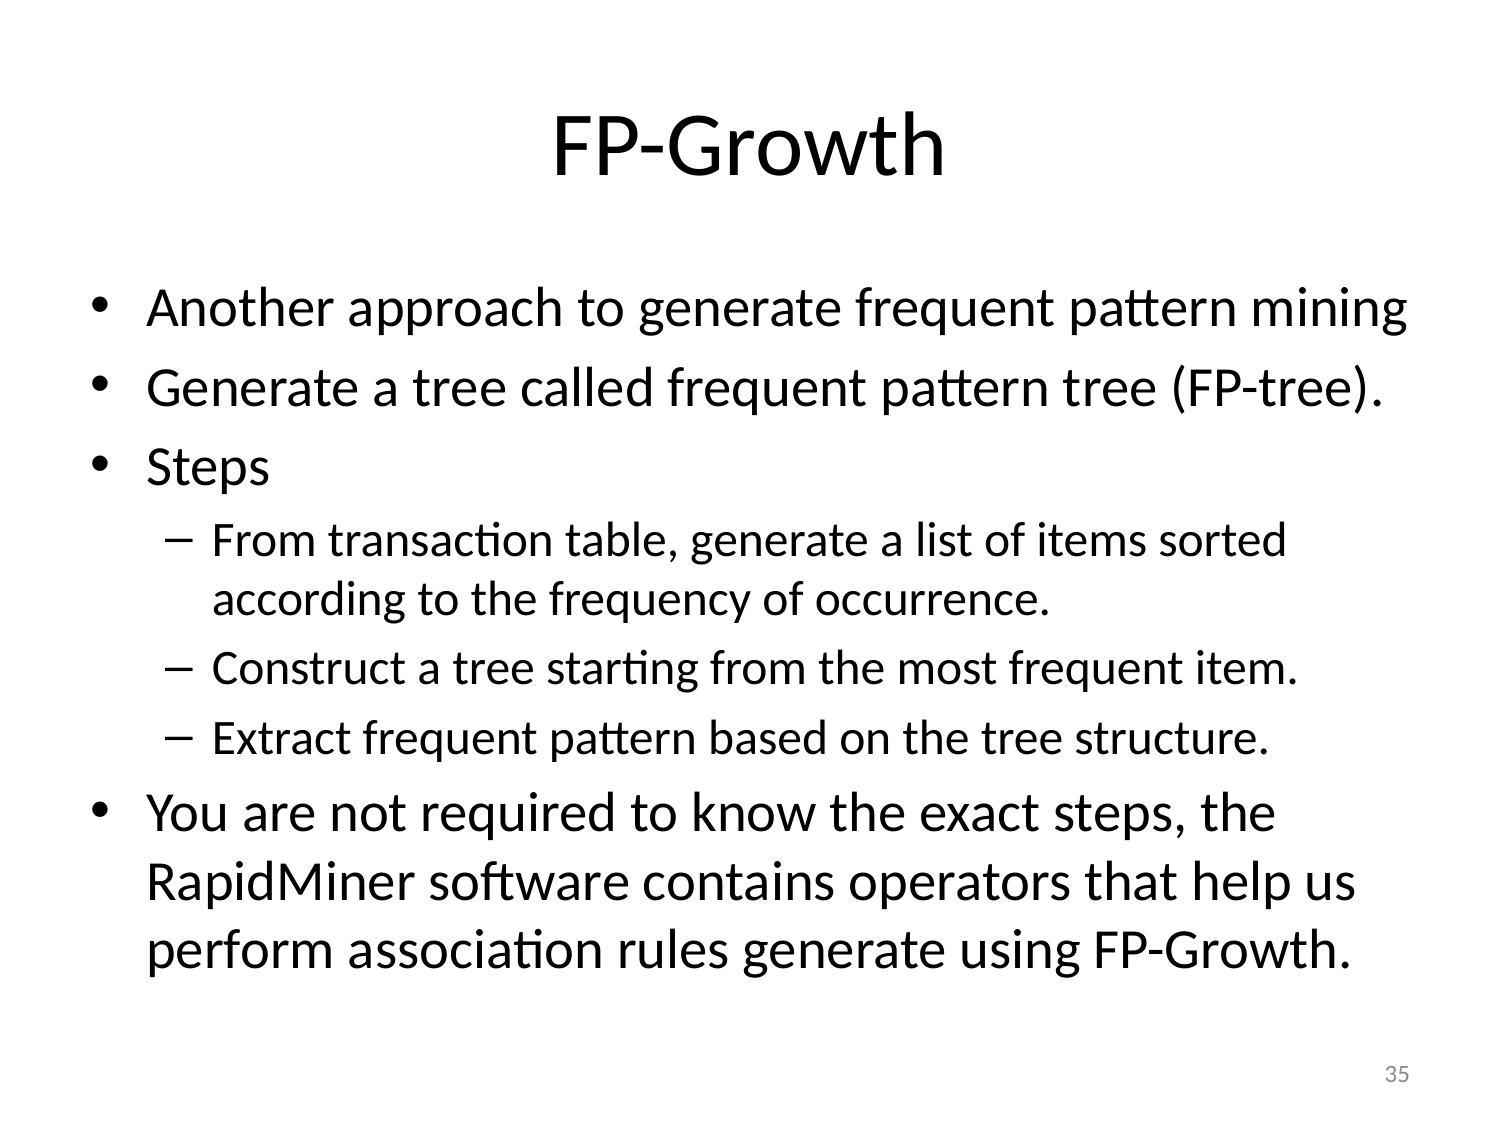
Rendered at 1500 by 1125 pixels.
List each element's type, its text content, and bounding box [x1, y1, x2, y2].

slide_number 35 [1074, 1042, 1425, 1103]
list Another approach to generate frequent pattern mining Generate a tree called frequent pattern tree (FP-tree). Steps From transaction table, generate a list of items sorted according to the frequency of occurrence. Construct a tree starting from the most frequent item. Extract frequent pattern based on the tree structure. You are not required to know the exact steps, the RapidMiner software contains operators that help us perform association rules generate using FP-Growth. [75, 262, 1425, 1005]
title FP-Growth [75, 45, 1425, 233]
